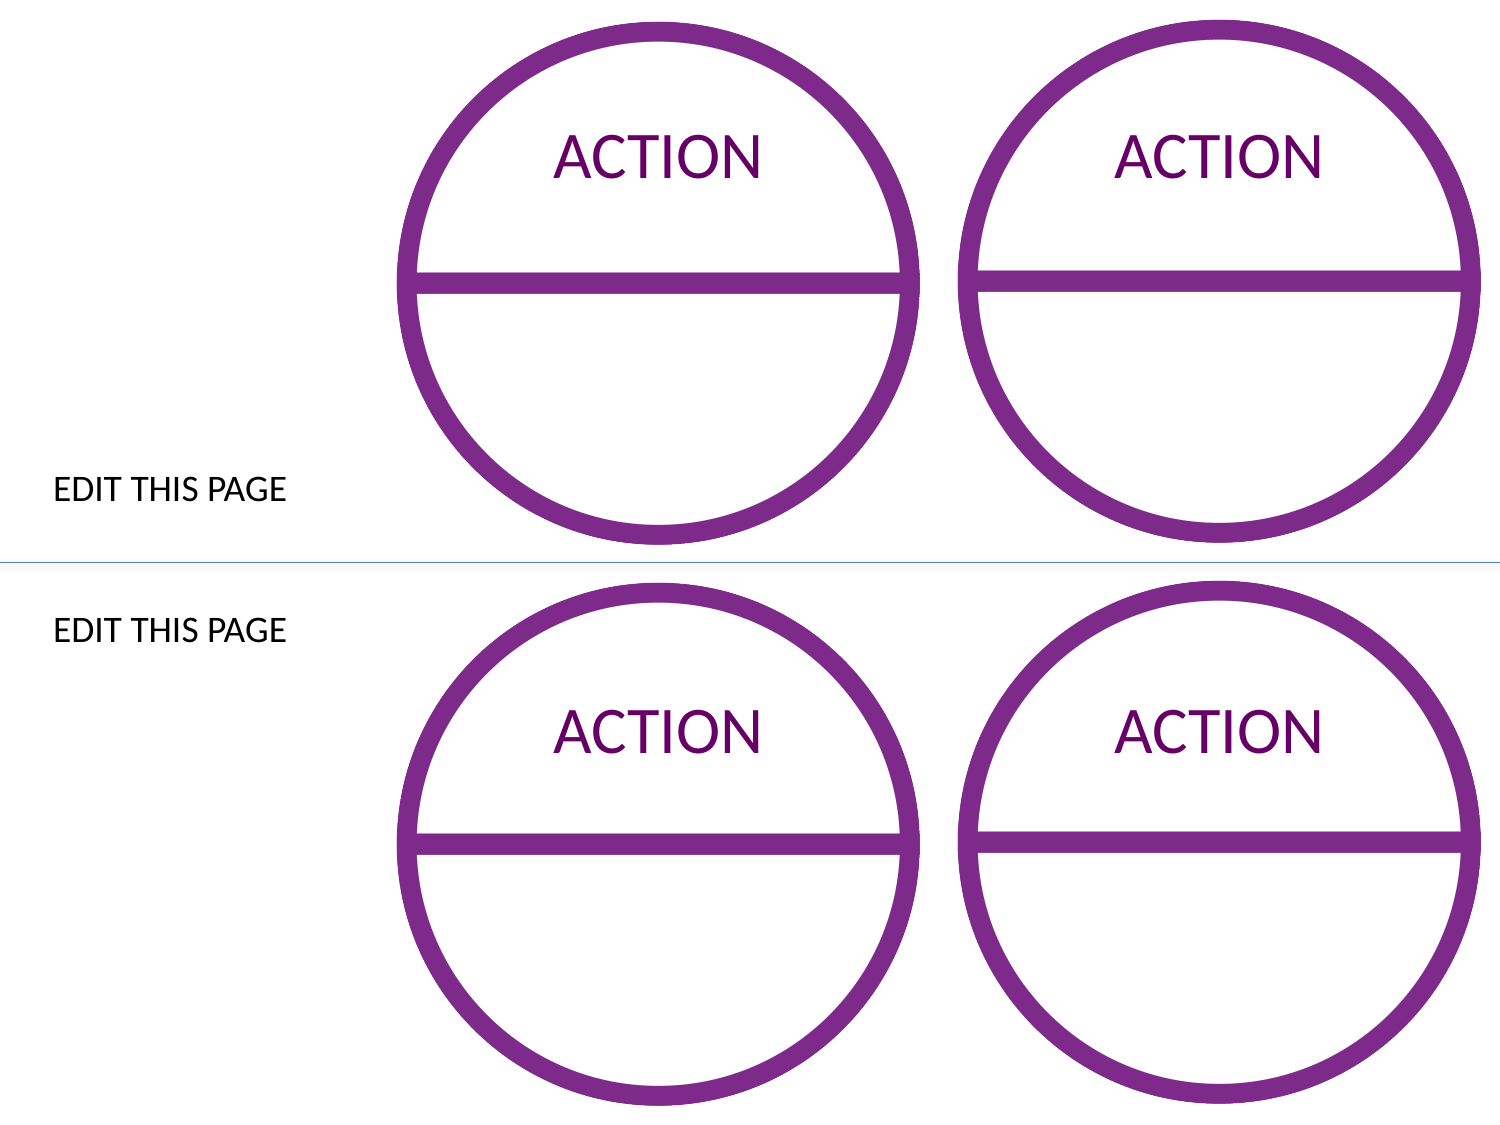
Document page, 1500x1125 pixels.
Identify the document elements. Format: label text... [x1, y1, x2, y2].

text_box EDIT THIS PAGE [38, 597, 303, 657]
picture [377, 0, 1500, 1125]
text_box EDIT THIS PAGE [38, 456, 303, 517]
